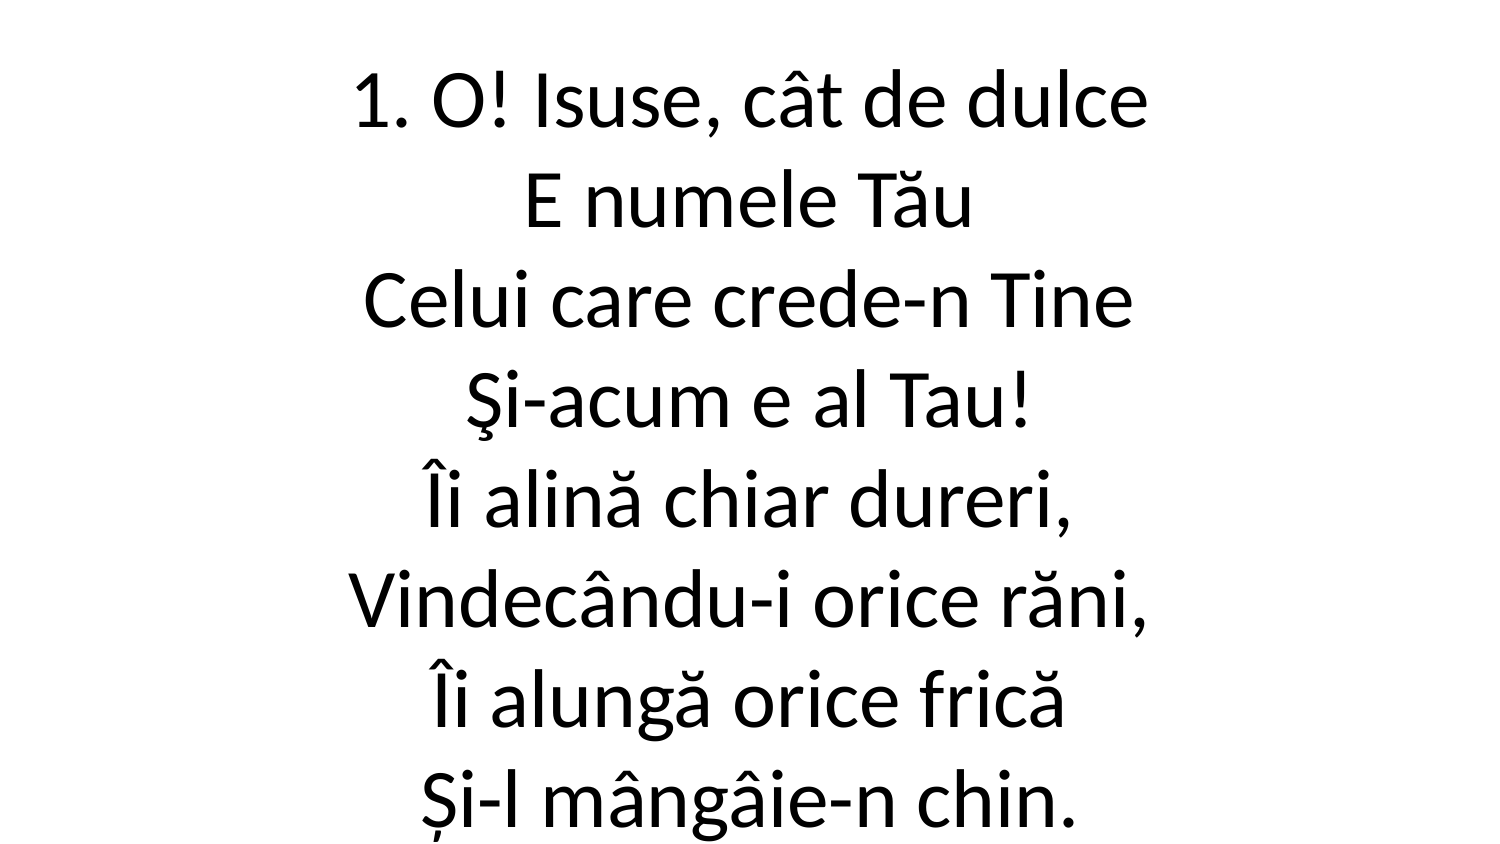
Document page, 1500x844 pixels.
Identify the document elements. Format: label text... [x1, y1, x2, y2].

text_box 1. O! Isuse, cât de dulce E numele Tău Celui care crede-n Tine Şi-acum e al Tau! Îi alină chiar dureri, Vindecându-i orice răni, Îi alungă orice frică Și-l mângâie-n chin. [333, 0, 1167, 844]
